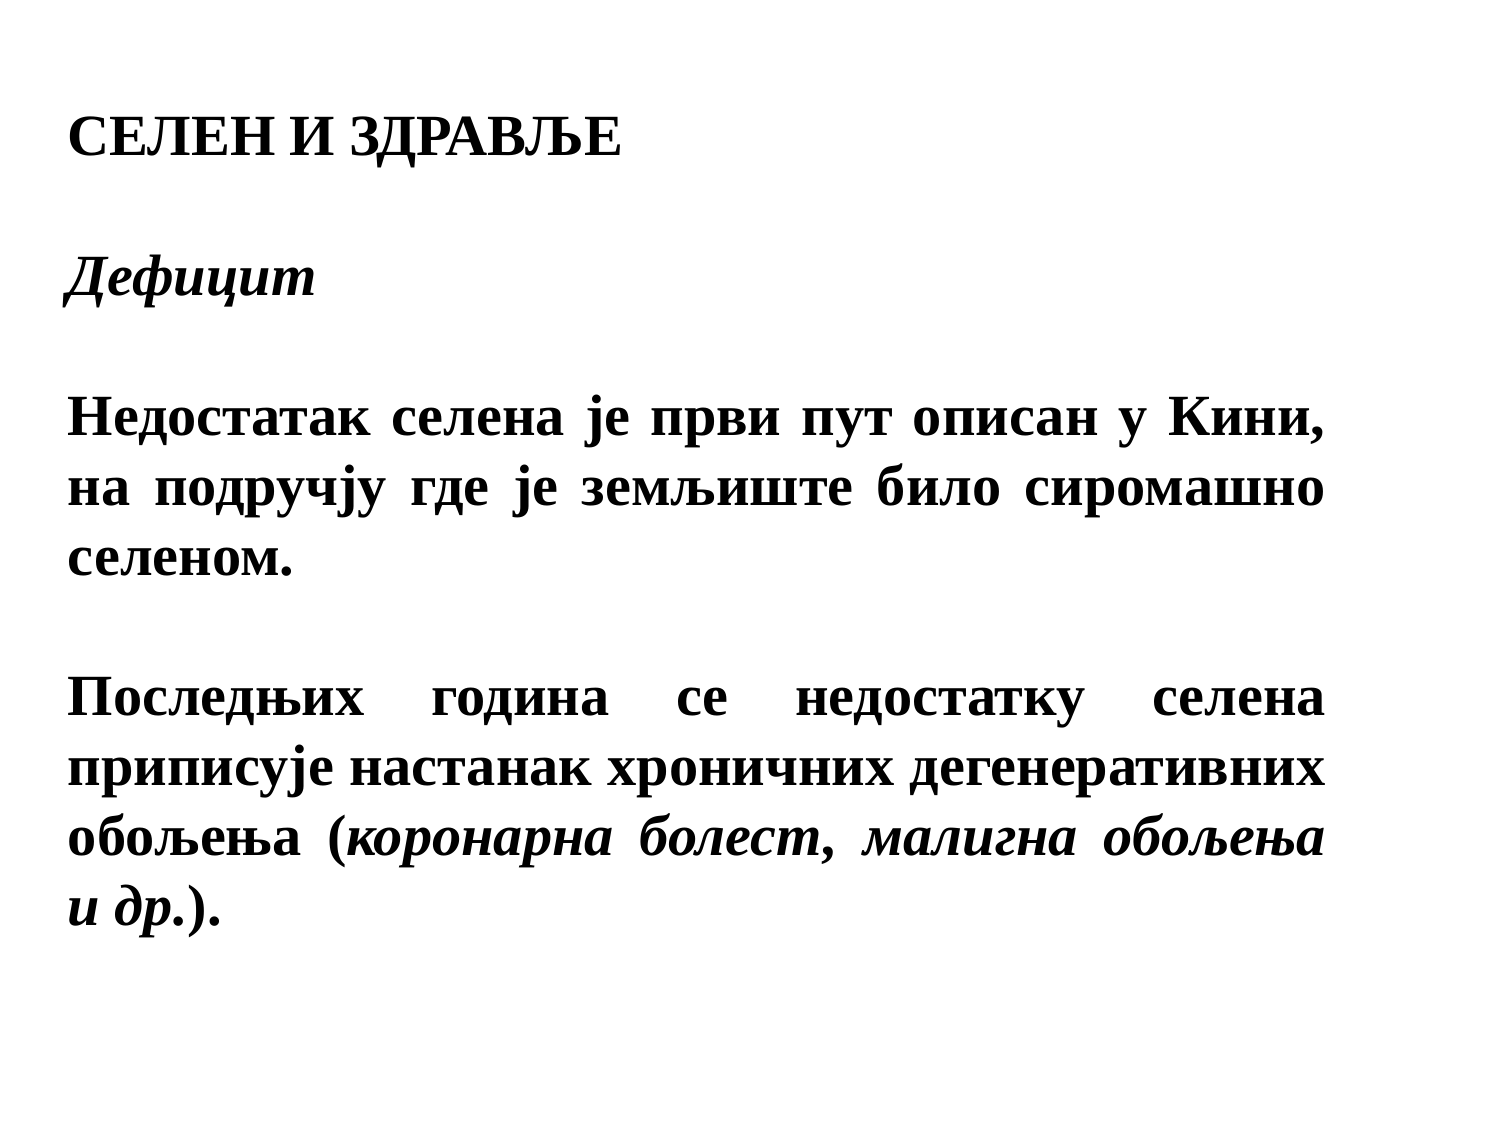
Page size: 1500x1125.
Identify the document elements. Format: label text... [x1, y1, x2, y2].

text_box СЕЛЕН И ЗДРАВЉЕ Дефицит Недостатак селена је први пут описан у Кини, на подручју где је земљиште било сиромашно селеном. Последњих година се недостатку селена приписује настанак хроничних дегенеративних обољења (коронарна болест, малигна обољења и др.). [53, 90, 1341, 945]
